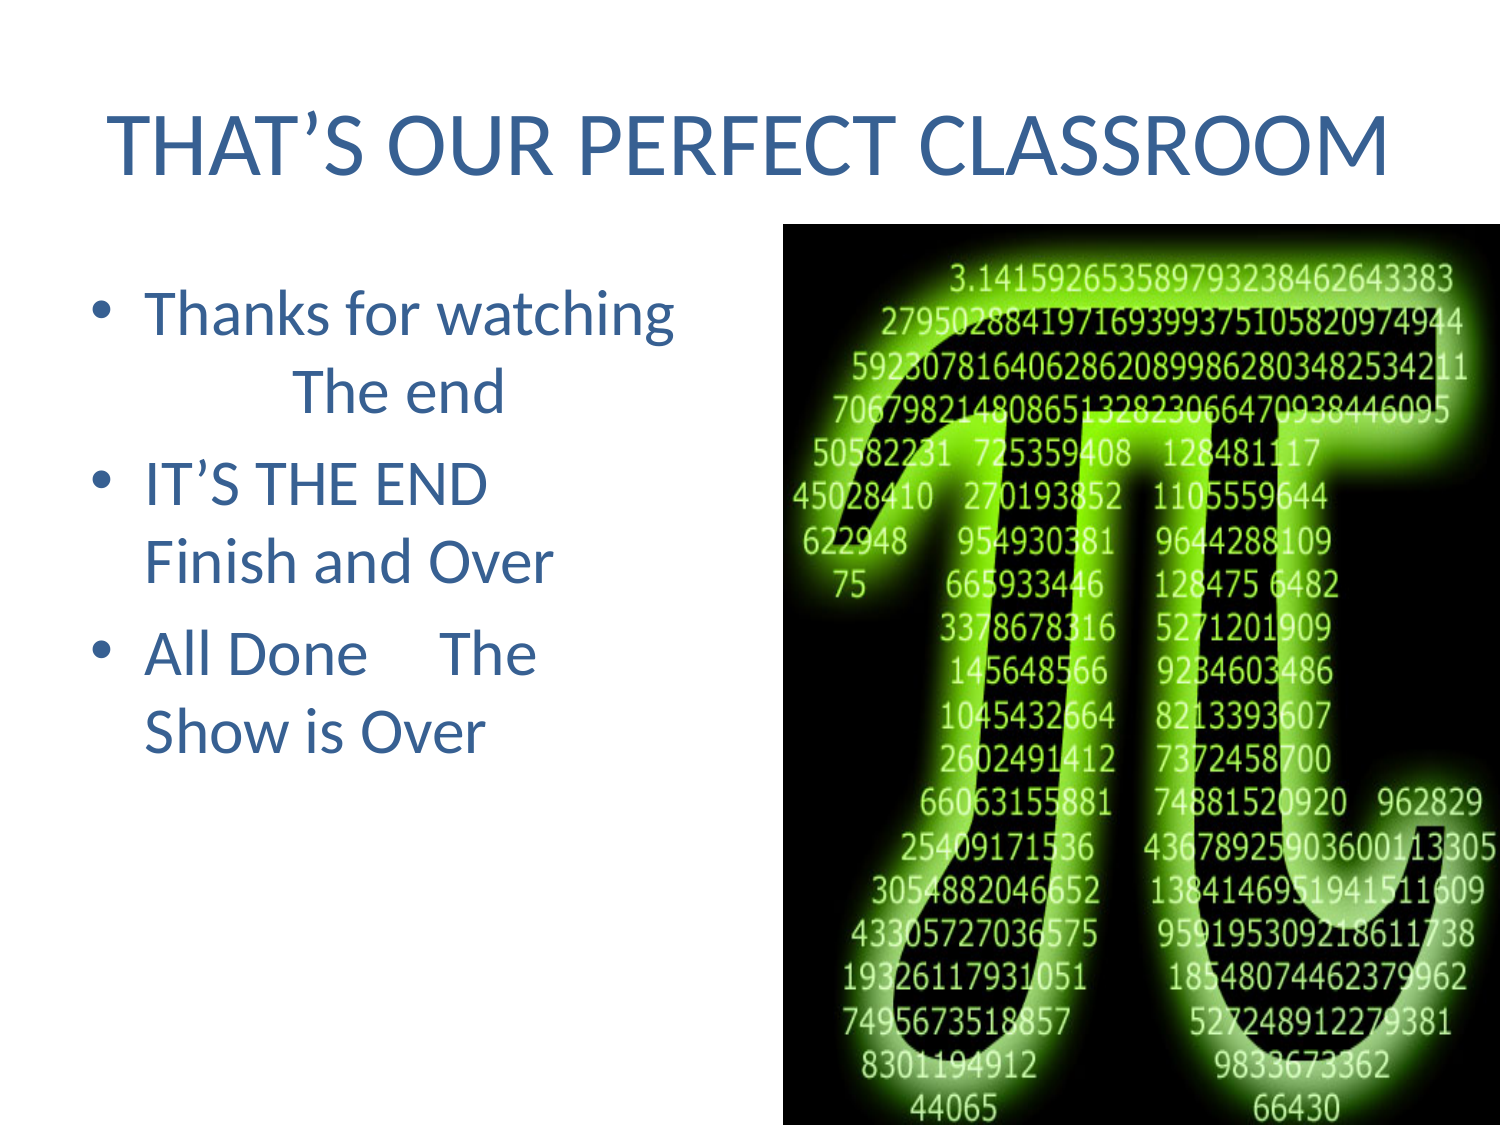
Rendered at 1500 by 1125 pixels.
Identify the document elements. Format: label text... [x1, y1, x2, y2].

picture [782, 224, 1500, 1125]
title THAT’S OUR PERFECT CLASSROOM [74, 44, 1426, 233]
list Thanks for watching The end IT’S THE END Finish and Over All Done The Show is Over [74, 262, 701, 1006]
